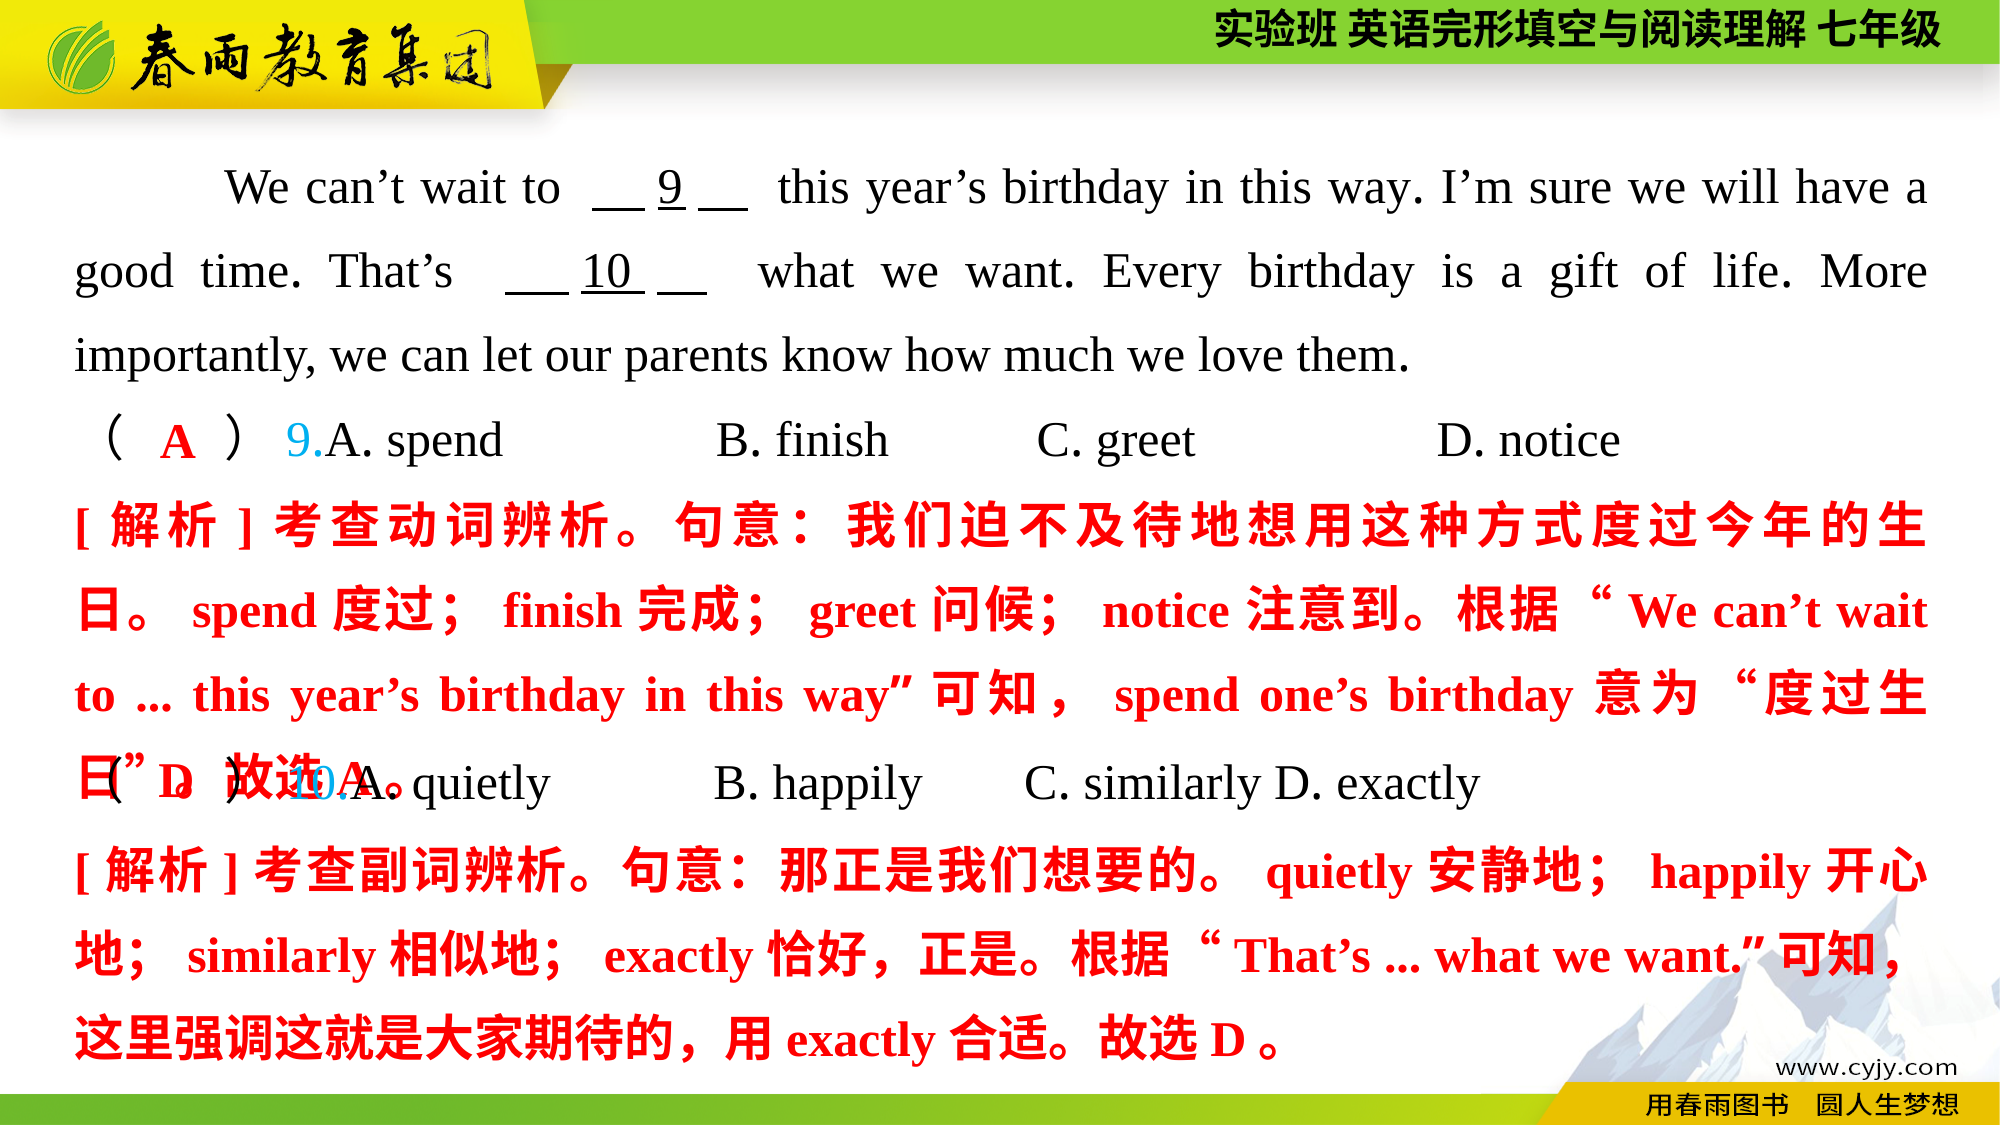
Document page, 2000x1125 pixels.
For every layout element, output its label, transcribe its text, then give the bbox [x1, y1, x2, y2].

text_box （ ）10.A. quietly B. happily C. similarly D. exactly [210, 718, 1944, 807]
text_box [解析]考查动词辨析。句意：我们迫不及待地想用这种方式度过今年的生日。spend度过；finish完成；greet问候；notice注意到。根据“We can’t wait to ... this year’s birthday in this way”可知，spend one’s birthday意为“度过生日”。故选A。 [59, 462, 1944, 718]
text_box D [143, 715, 210, 815]
list We can’t wait to 9 this year’s birthday in this way. I’m sure we will have a good time. That’s 10 what we want. Every birthday is a gift of life. More importantly, we can let our parents know how much we love them. [59, 122, 1944, 375]
text_box [解析]考查副词辨析。句意：那正是我们想要的。quietly安静地；happily开心地；similarly相似地；exactly恰好，正是。根据“That’s ... what we want.”可知，这里强调这就是大家期待的，用exactly合适。故选D。 [59, 807, 1944, 1075]
text_box A [145, 377, 211, 476]
text_box （ ）9.A. spend B. finish C. greet D. notice [59, 375, 1944, 462]
text_box （ ）10.A. quietly B. happily C. similarly D. exactly [59, 718, 143, 807]
picture [0, 0, 2000, 1125]
